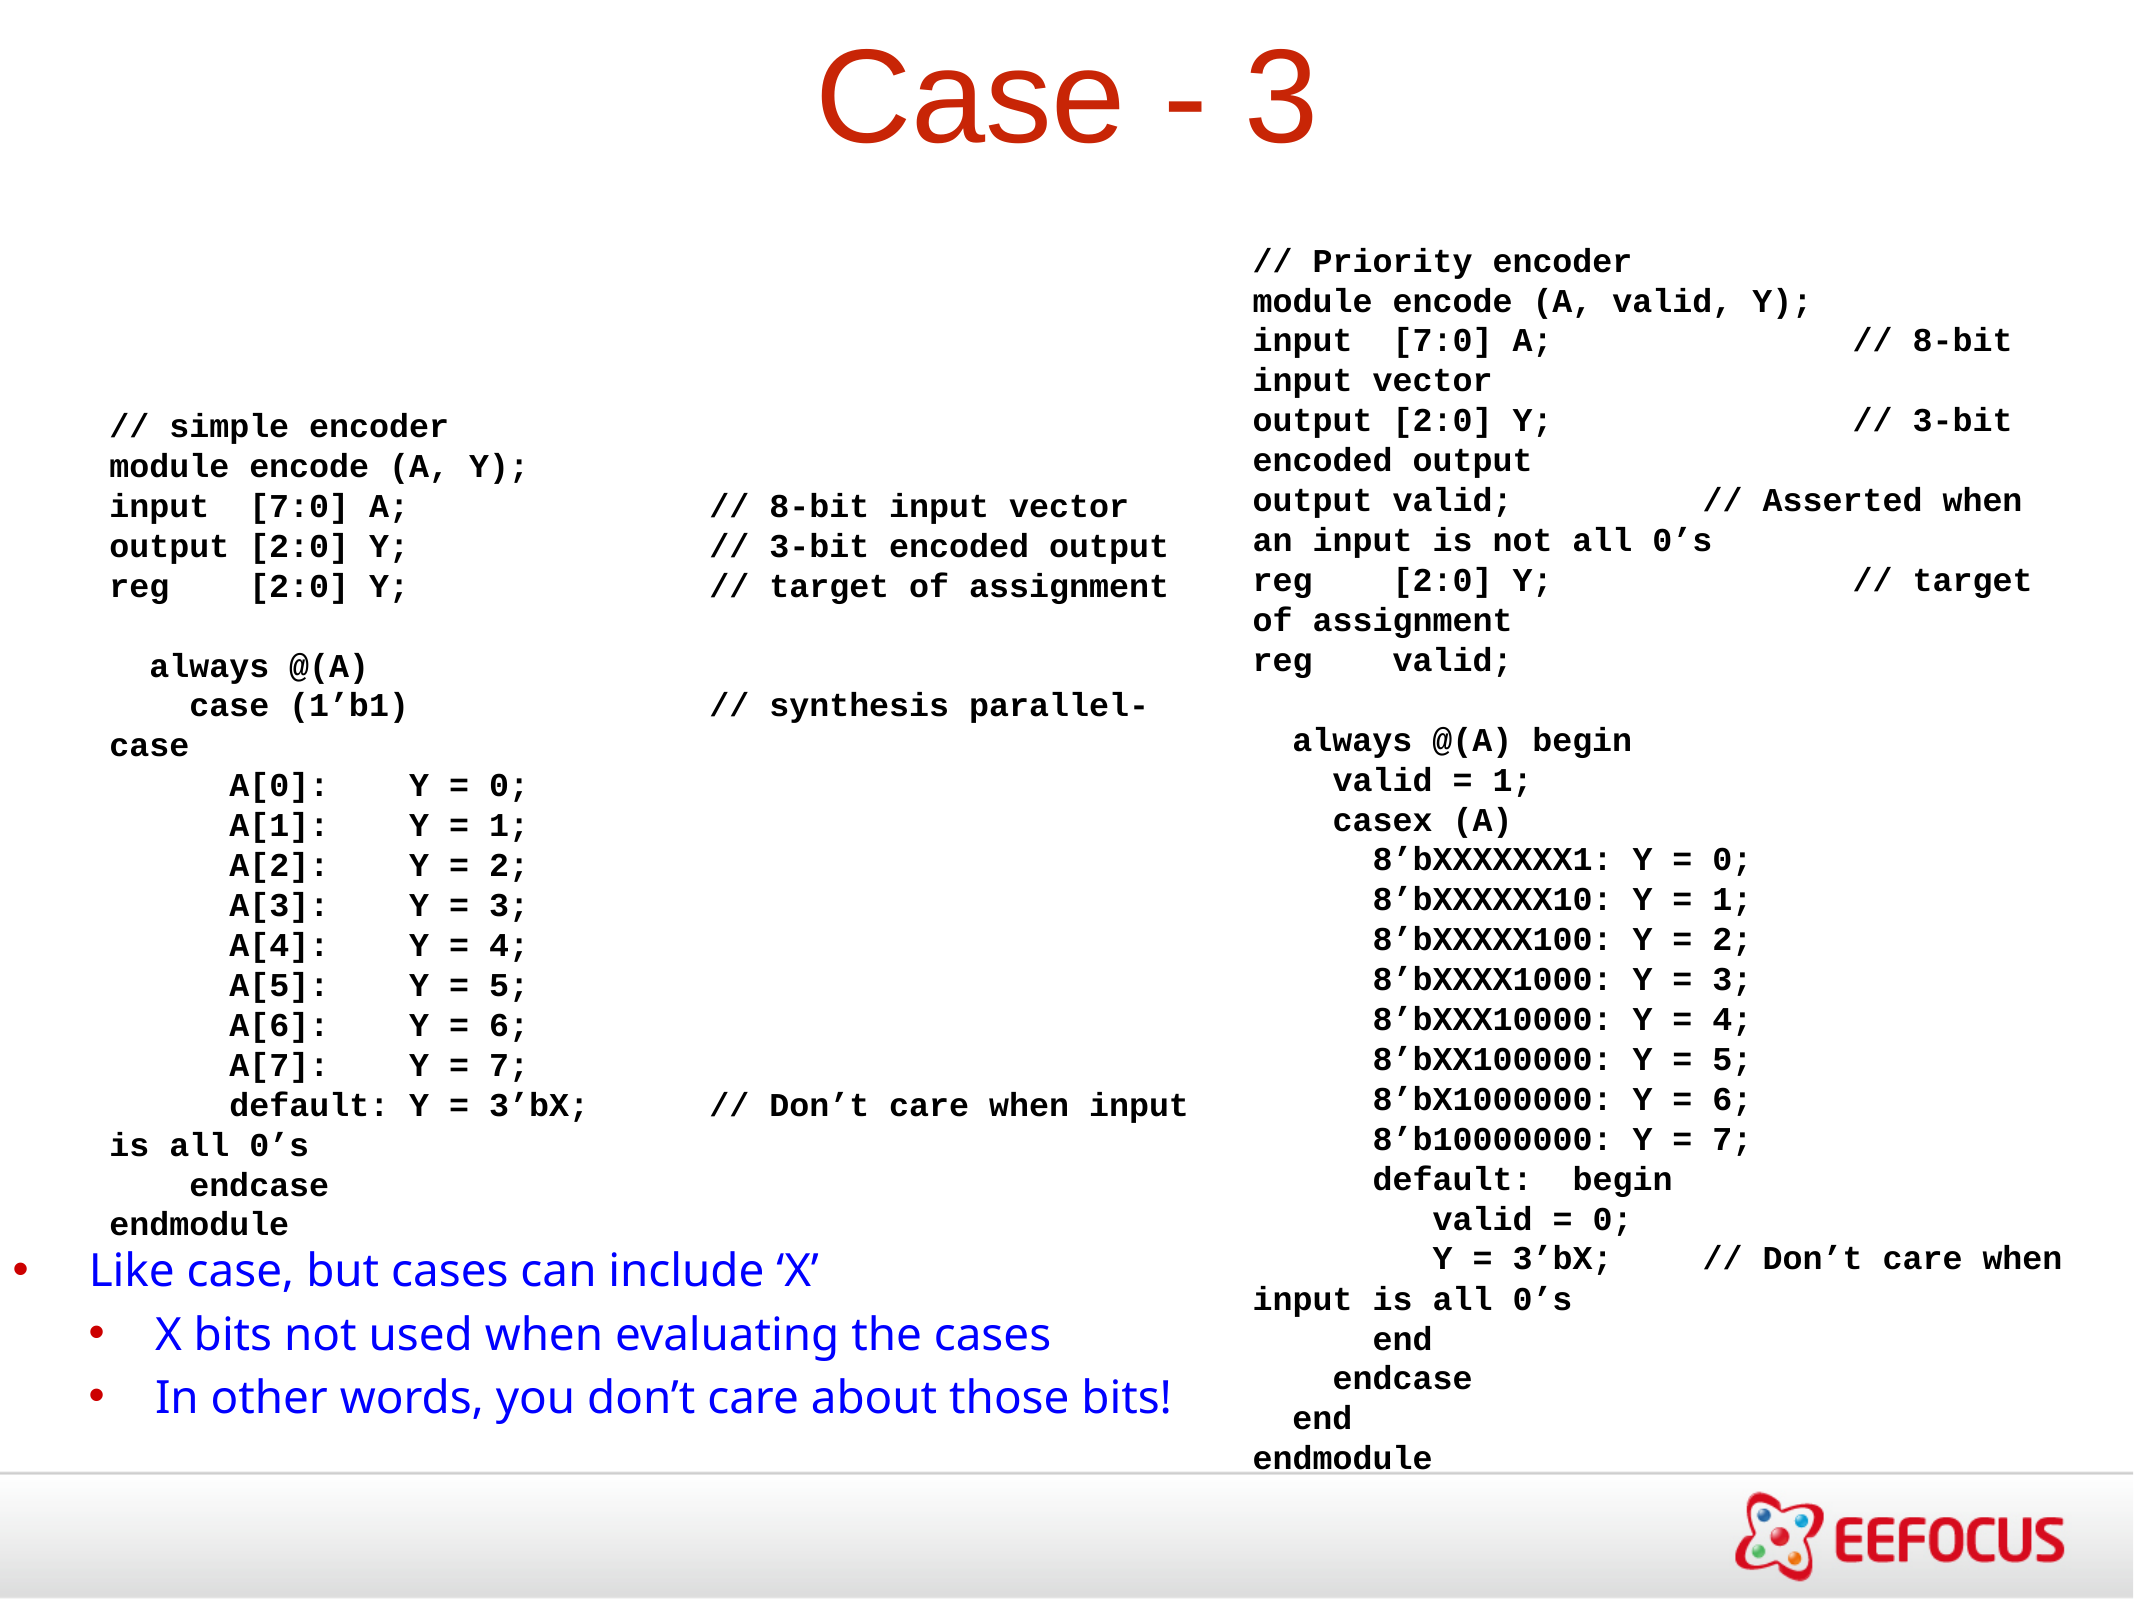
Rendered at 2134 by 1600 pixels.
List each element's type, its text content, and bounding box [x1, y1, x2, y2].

picture [0, 0, 2134, 1600]
text_box Like case, but cases can include ‘X’ X bits not used when evaluating the cases In other words, you don’t care about those bits! [1, 1230, 1242, 1478]
text_box // Priority encoder module encode (A, valid, Y); input [7:0] A; // 8-bit input vector output [2:0] Y; // 3-bit encoded output output valid; // Asserted when an input is not all 0’s reg [2:0] Y; // target of assignment reg valid; always @(A) begin valid = 1; casex (A) 8’bXXXXXXX1: Y = 0; 8’bXXXXXX10: Y = 1; 8’bXXXXX100: Y = 2; 8’bXXXX1000: Y = 3; 8’bXXX10000: Y = 4; 8’bXX100000: Y = 5; 8’bX1000000: Y = 6; 8’b10000000: Y = 7; default: begin valid = 0; Y = 3’bX; // Don’t care when input is all 0’s end endcase end endmodule [1242, 228, 2077, 1487]
text_box // simple encoder module encode (A, Y); input [7:0] A; // 8-bit input vector output [2:0] Y; // 3-bit encoded output reg [2:0] Y; // target of assignment always @(A) case (1’b1) // synthesis parallel-case A[0]: Y = 0; A[1]: Y = 1; A[2]: Y = 2; A[3]: Y = 3; A[4]: Y = 4; A[5]: Y = 5; A[6]: Y = 6; A[7]: Y = 7; default: Y = 3’bX; // Don’t care when input is all 0’s endcase endmodule [98, 393, 1209, 1230]
title Case - 3 [106, 0, 2028, 183]
